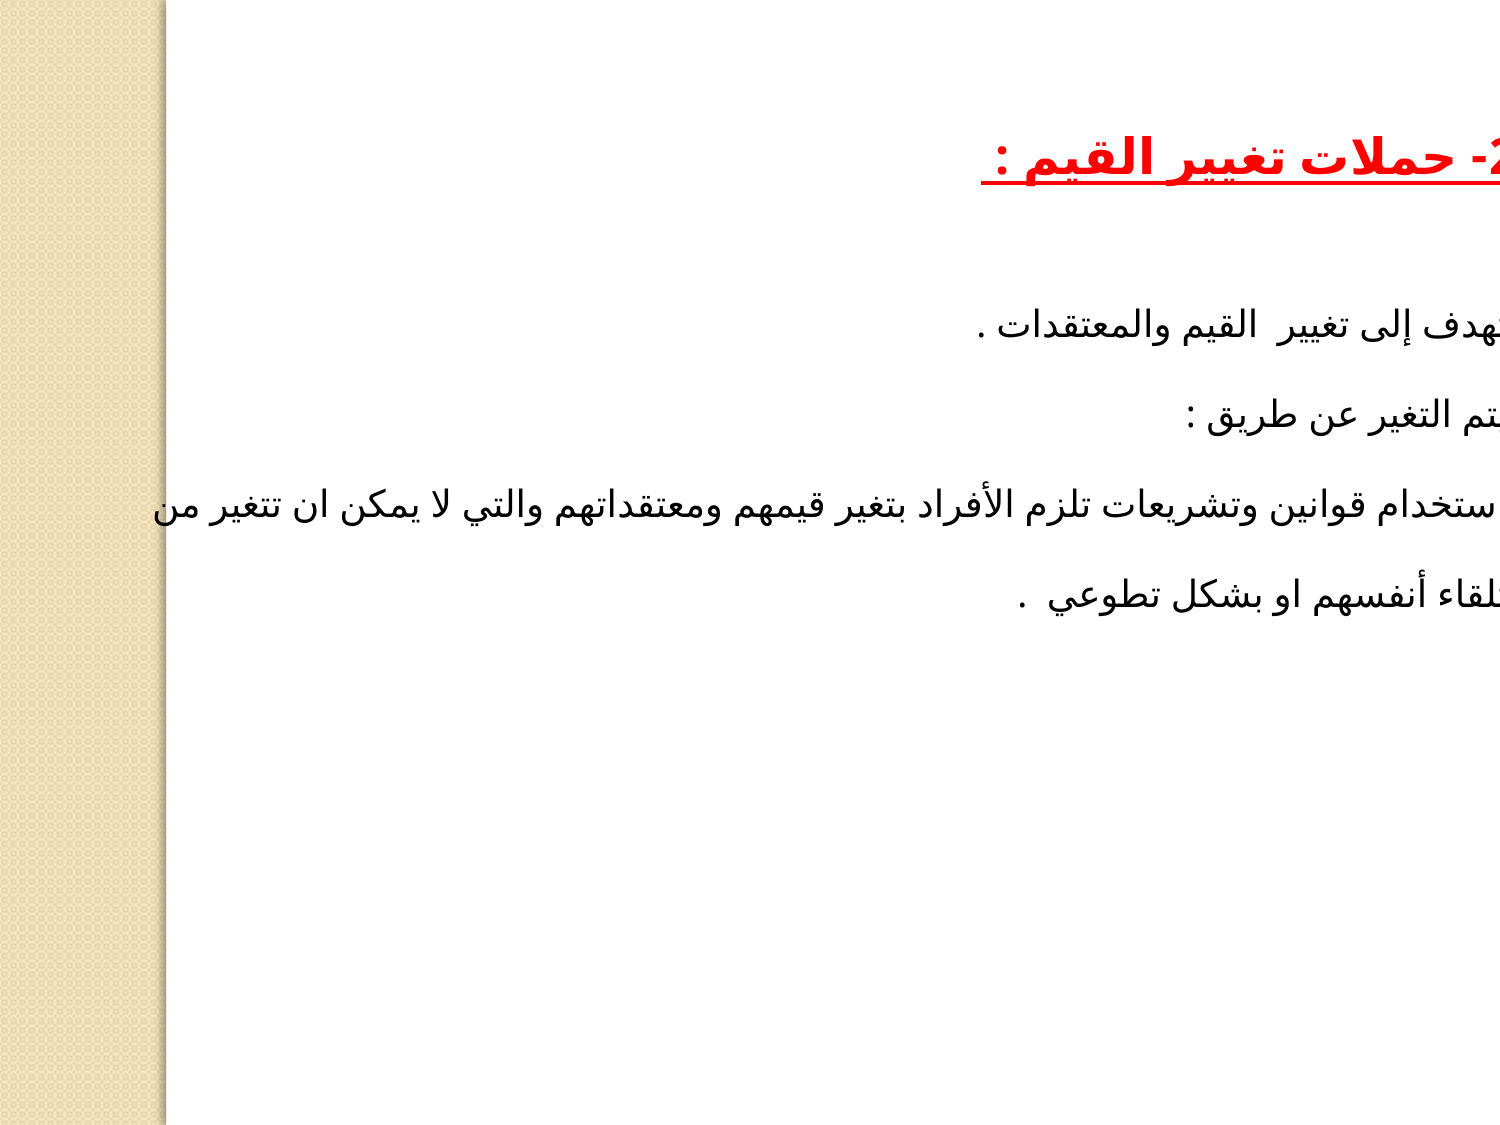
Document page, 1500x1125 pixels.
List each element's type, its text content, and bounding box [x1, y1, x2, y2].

text_box تهدف إلى تغيير القيم والمعتقدات . يتم التغير عن طريق : استخدام قوانين وتشريعات تلزم الأفراد بتغير قيمهم ومعتقداتهم والتي لا يمكن ان تتغير من تلقاء أنفسهم او بشكل تطوعي . [127, 292, 1500, 623]
text_box 2- حملات تغيير القيم : [966, 117, 1500, 192]
